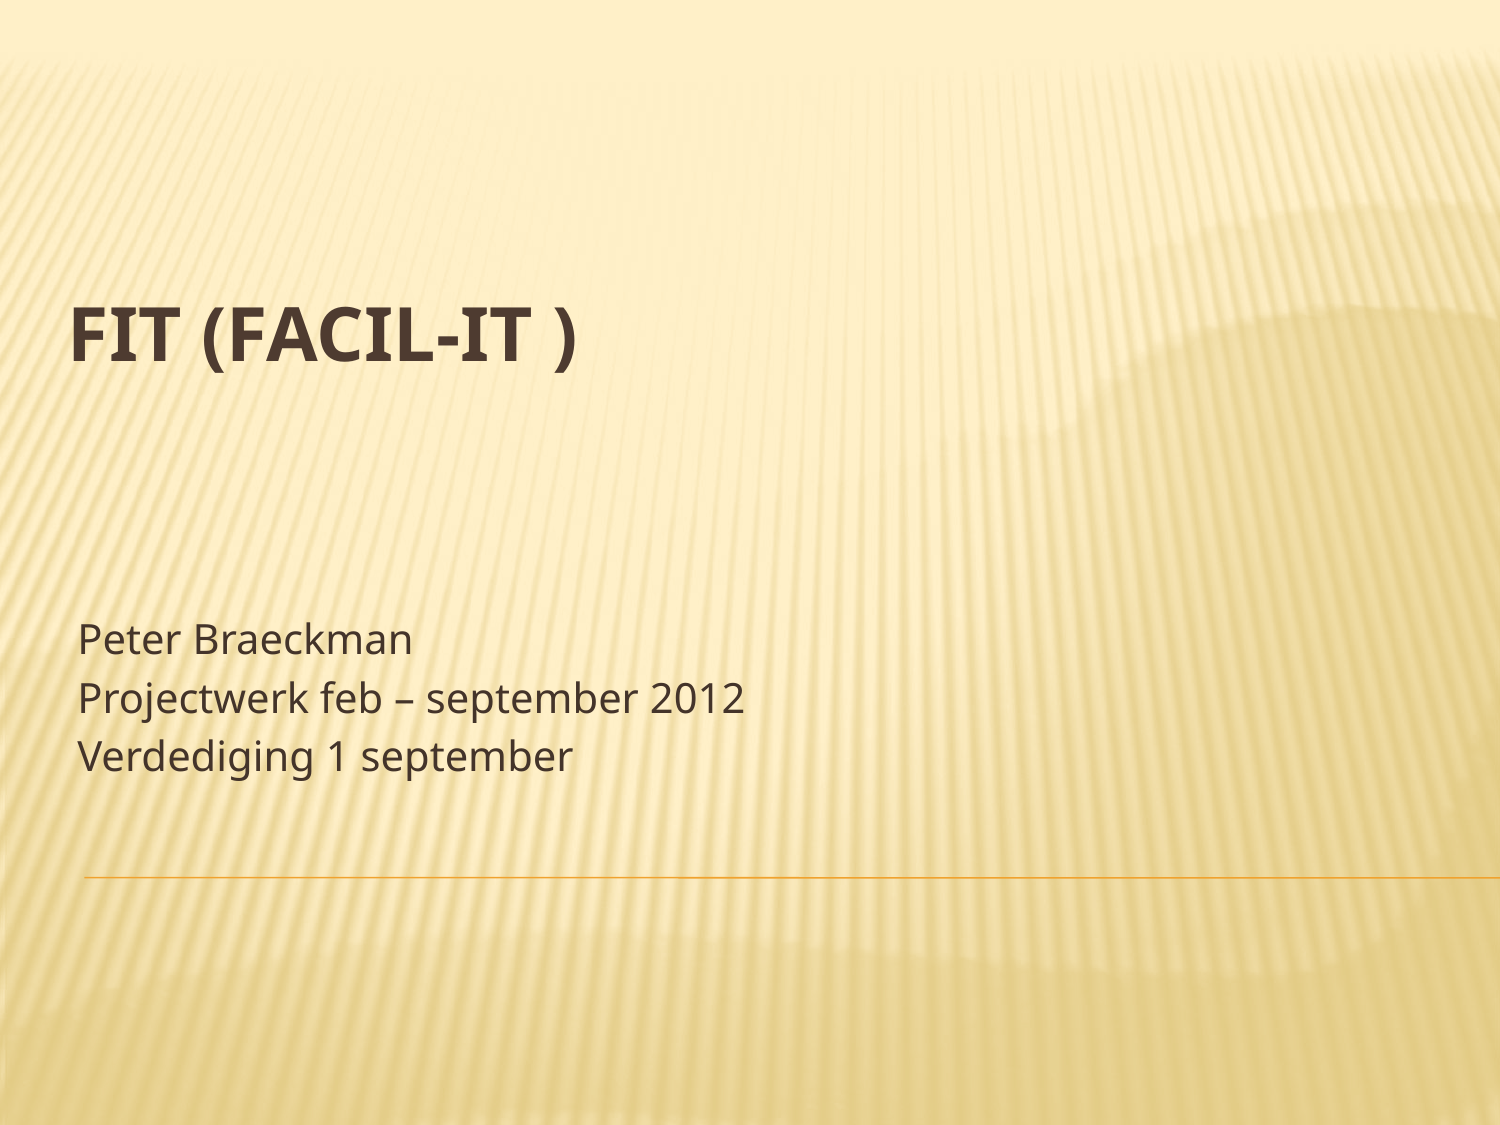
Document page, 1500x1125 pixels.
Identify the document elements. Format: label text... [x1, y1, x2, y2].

subtitle Peter Braeckman Projectwerk feb – september 2012 Verdediging 1 september [62, 637, 1450, 788]
title FIT (Facil-It ) [53, 278, 1441, 480]
